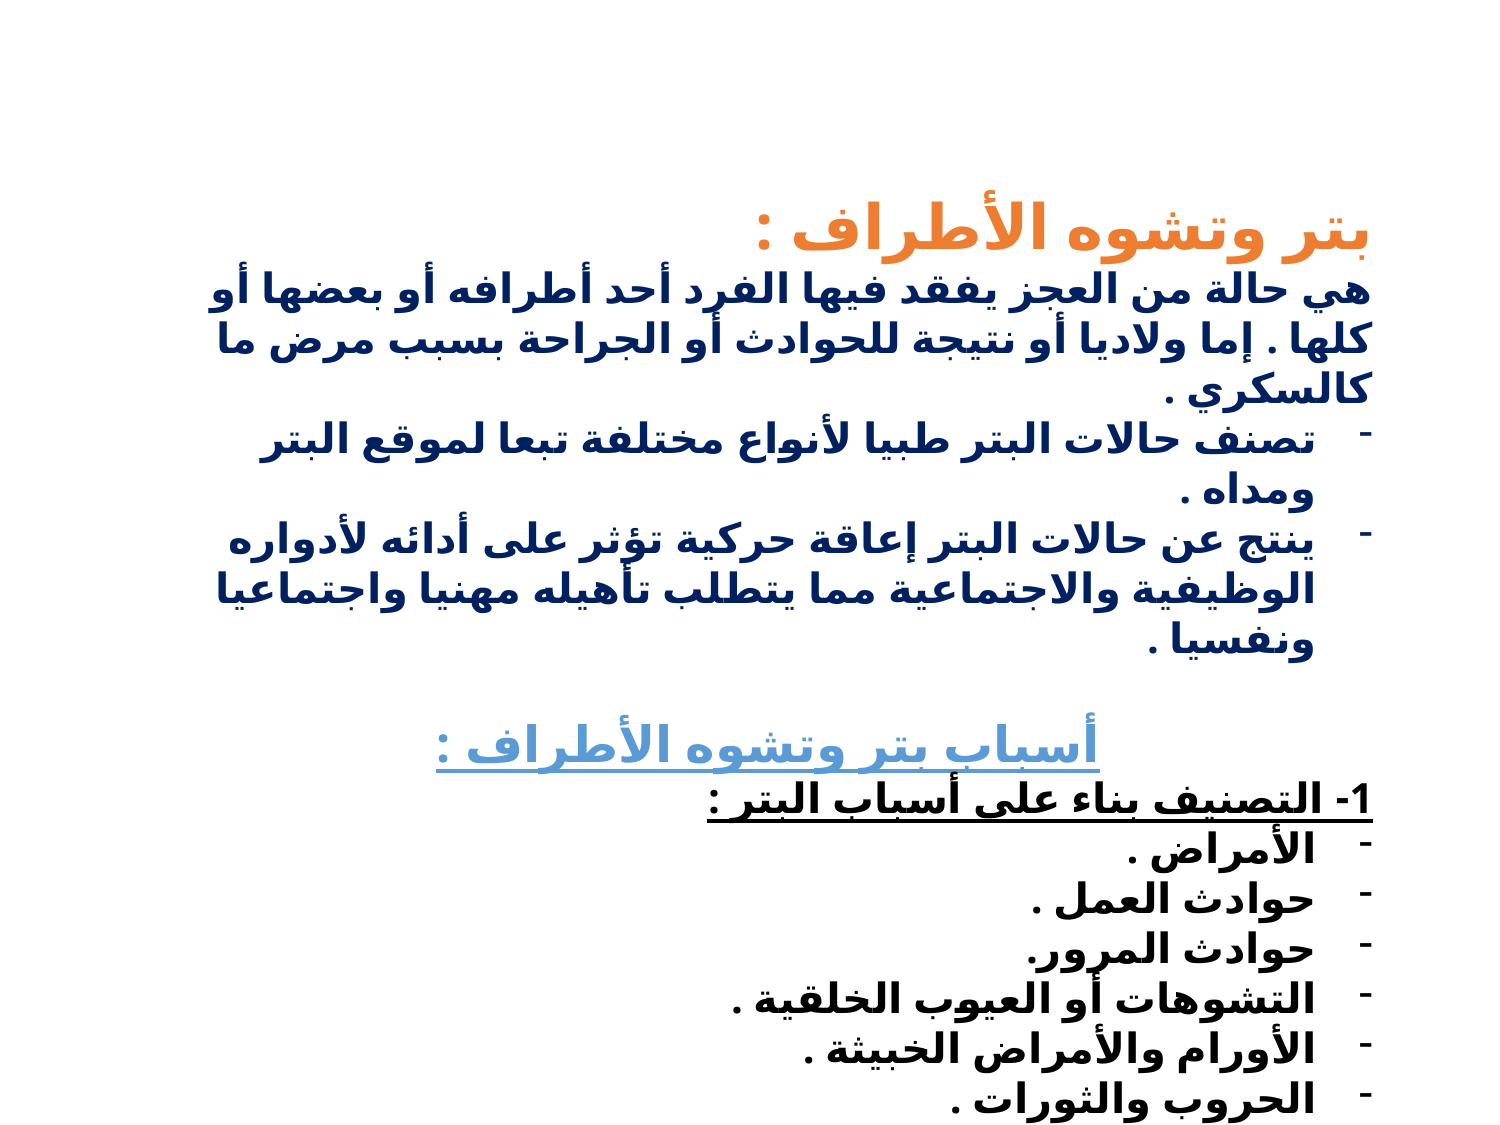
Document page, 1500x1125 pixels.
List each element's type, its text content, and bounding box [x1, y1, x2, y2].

text_box بتر وتشوه الأطراف : هي حالة من العجز يفقد فيها الفرد أحد أطرافه أو بعضها أو كلها . إما ولاديا أو نتيجة للحوادث أو الجراحة بسبب مرض ما كالسكري . تصنف حالات البتر طبيا لأنواع مختلفة تبعا لموقع البتر ومداه . ينتج عن حالات البتر إعاقة حركية تؤثر على أدائه لأدواره الوظيفية والاجتماعية مما يتطلب تأهيله مهنيا واجتماعيا ونفسيا . أسباب بتر وتشوه الأطراف : 1- التصنيف بناء على أسباب البتر : الأمراض . حوادث العمل . حوادث المرور. التشوهات أو العيوب الخلقية . الأورام والأمراض الخبيثة . الحروب والثورات . الكوارث الطبيعية. 2- التصنيف بناء على العضو المبتور: أسباب لبتر الأطراف السفلية وأسباب لبتر الأطراف العلوية . [147, 179, 1388, 1125]
